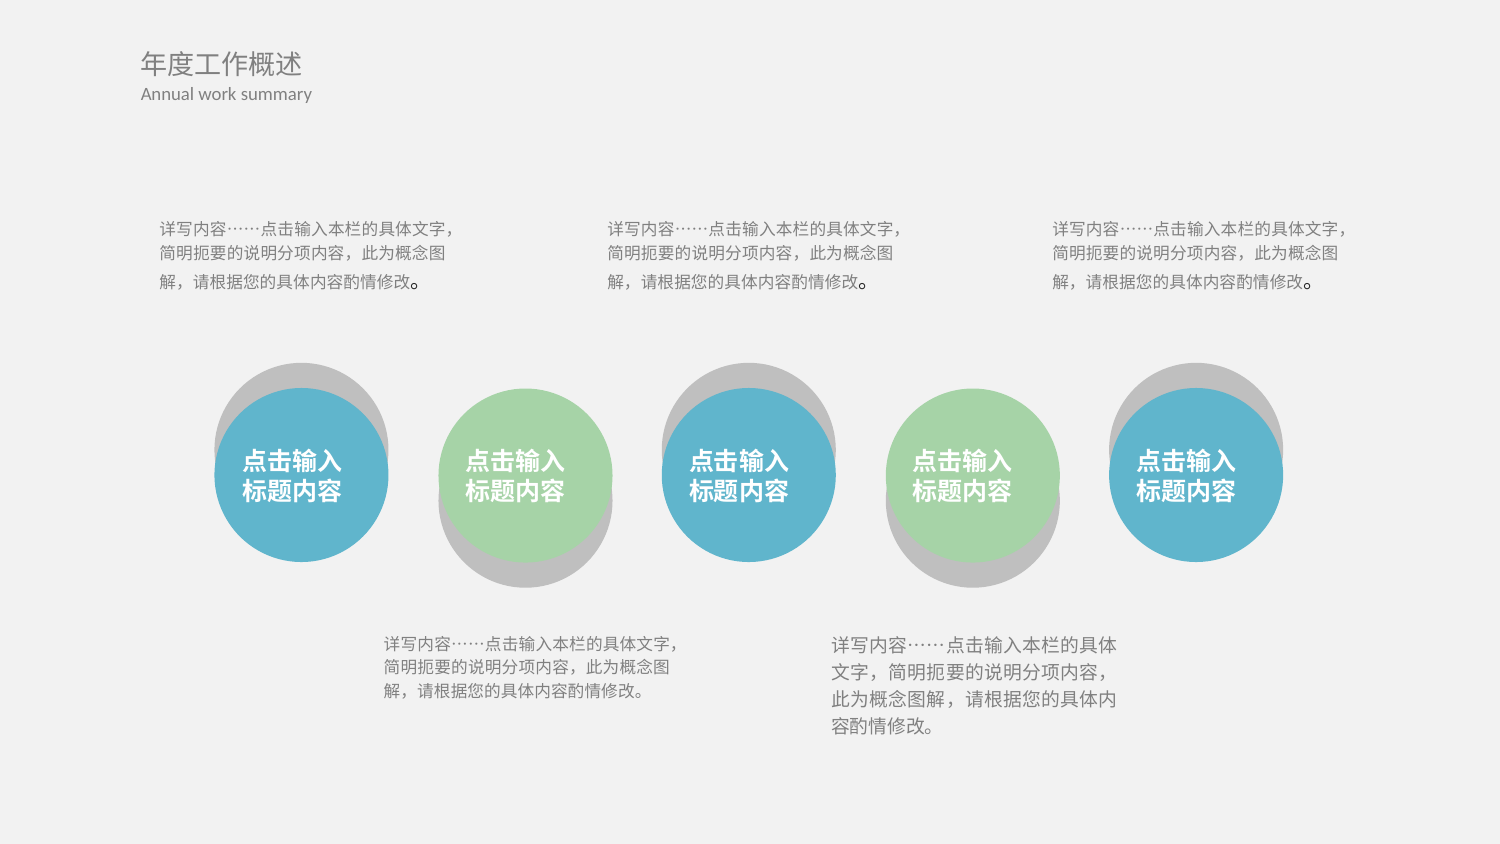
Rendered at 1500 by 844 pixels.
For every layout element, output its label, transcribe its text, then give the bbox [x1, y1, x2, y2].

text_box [885, 388, 1061, 588]
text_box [1108, 362, 1284, 563]
text_box 详写内容……点击输入本栏的具体文字，简明扼要的说明分项内容，此为概念图解，请根据您的具体内容酌情修改。 [607, 214, 894, 293]
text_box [438, 388, 613, 588]
text_box 详写内容……点击输入本栏的具体文字，简明扼要的说明分项内容，此为概念图解，请根据您的具体内容酌情修改。 [830, 629, 1118, 738]
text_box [661, 362, 837, 563]
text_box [214, 362, 389, 563]
text_box 详写内容……点击输入本栏的具体文字，简明扼要的说明分项内容，此为概念图解，请根据您的具体内容酌情修改。 [159, 214, 446, 293]
text_box 详写内容……点击输入本栏的具体文字，简明扼要的说明分项内容，此为概念图解，请根据您的具体内容酌情修改。 [1052, 214, 1339, 293]
text_box 详写内容……点击输入本栏的具体文字，简明扼要的说明分项内容，此为概念图解，请根据您的具体内容酌情修改。 [383, 629, 671, 702]
